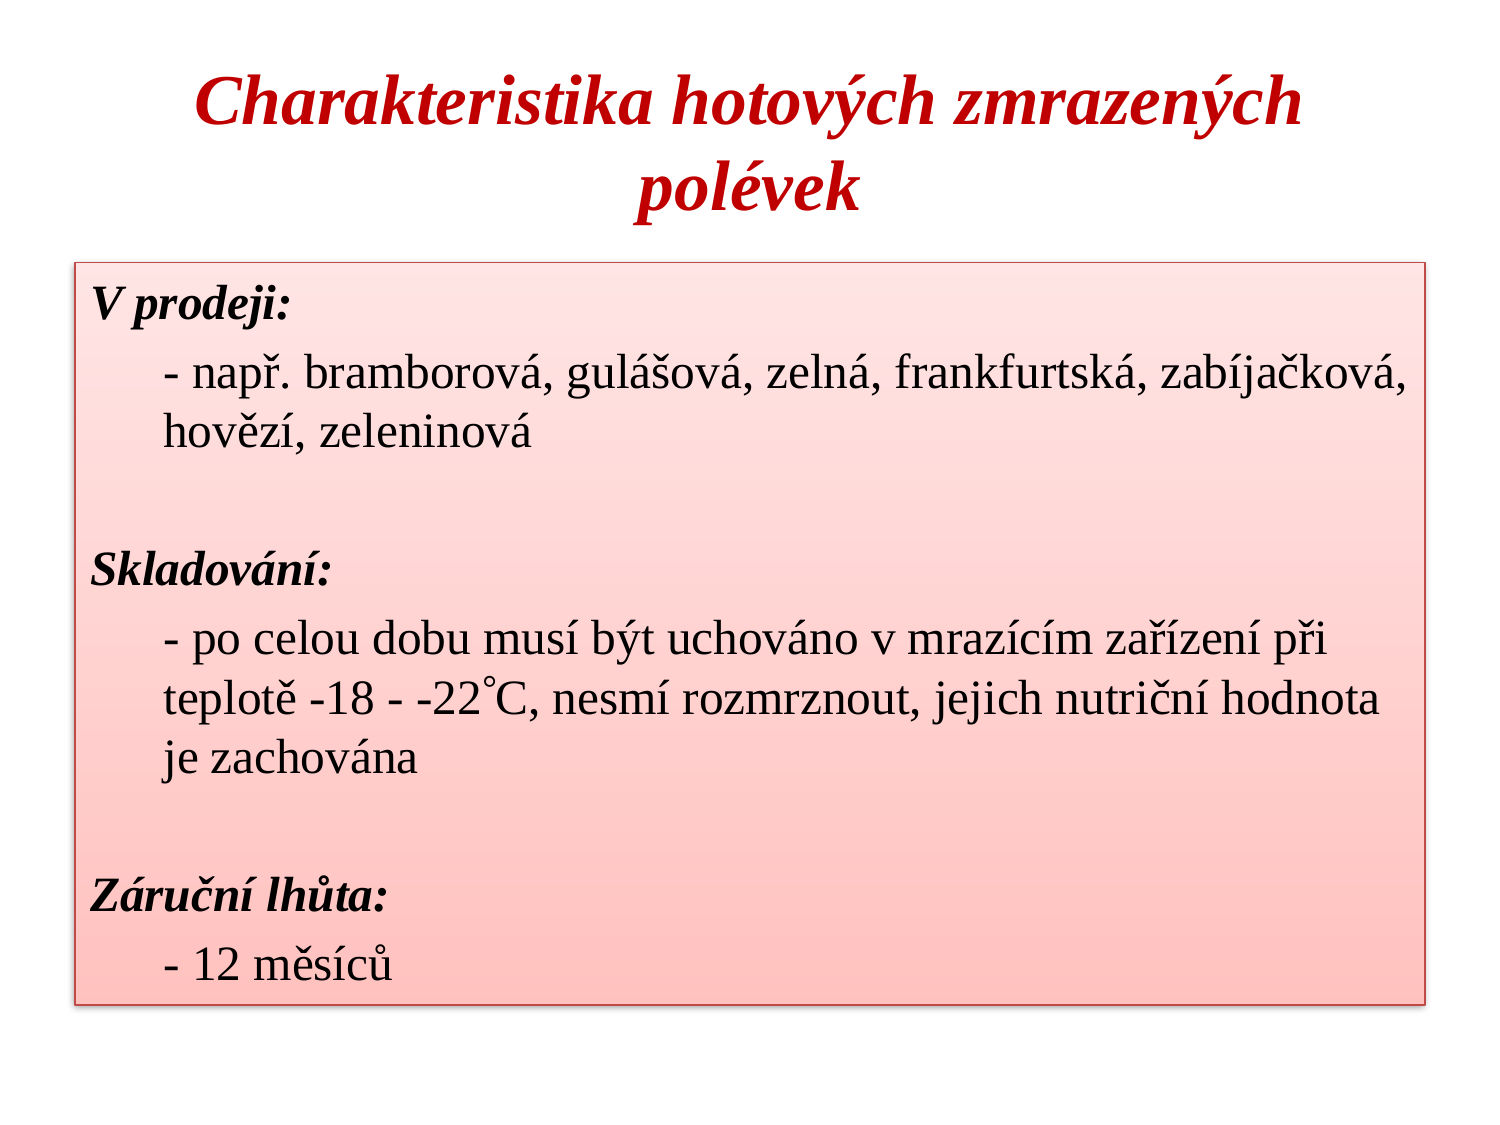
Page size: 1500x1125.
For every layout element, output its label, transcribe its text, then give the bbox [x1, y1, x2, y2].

title Charakteristika hotových zmrazených polévek [75, 45, 1425, 233]
list V prodeji: - např. bramborová, gulášová, zelná, frankfurtská, zabíjačková, hovězí, zeleninová Skladování: - po celou dobu musí být uchováno v mrazícím zařízení při teplotě -18 - -22C, nesmí rozmrznout, jejich nutriční hodnota je zachována Záruční lhůta: - 12 měsíců [74, 262, 1426, 1006]
